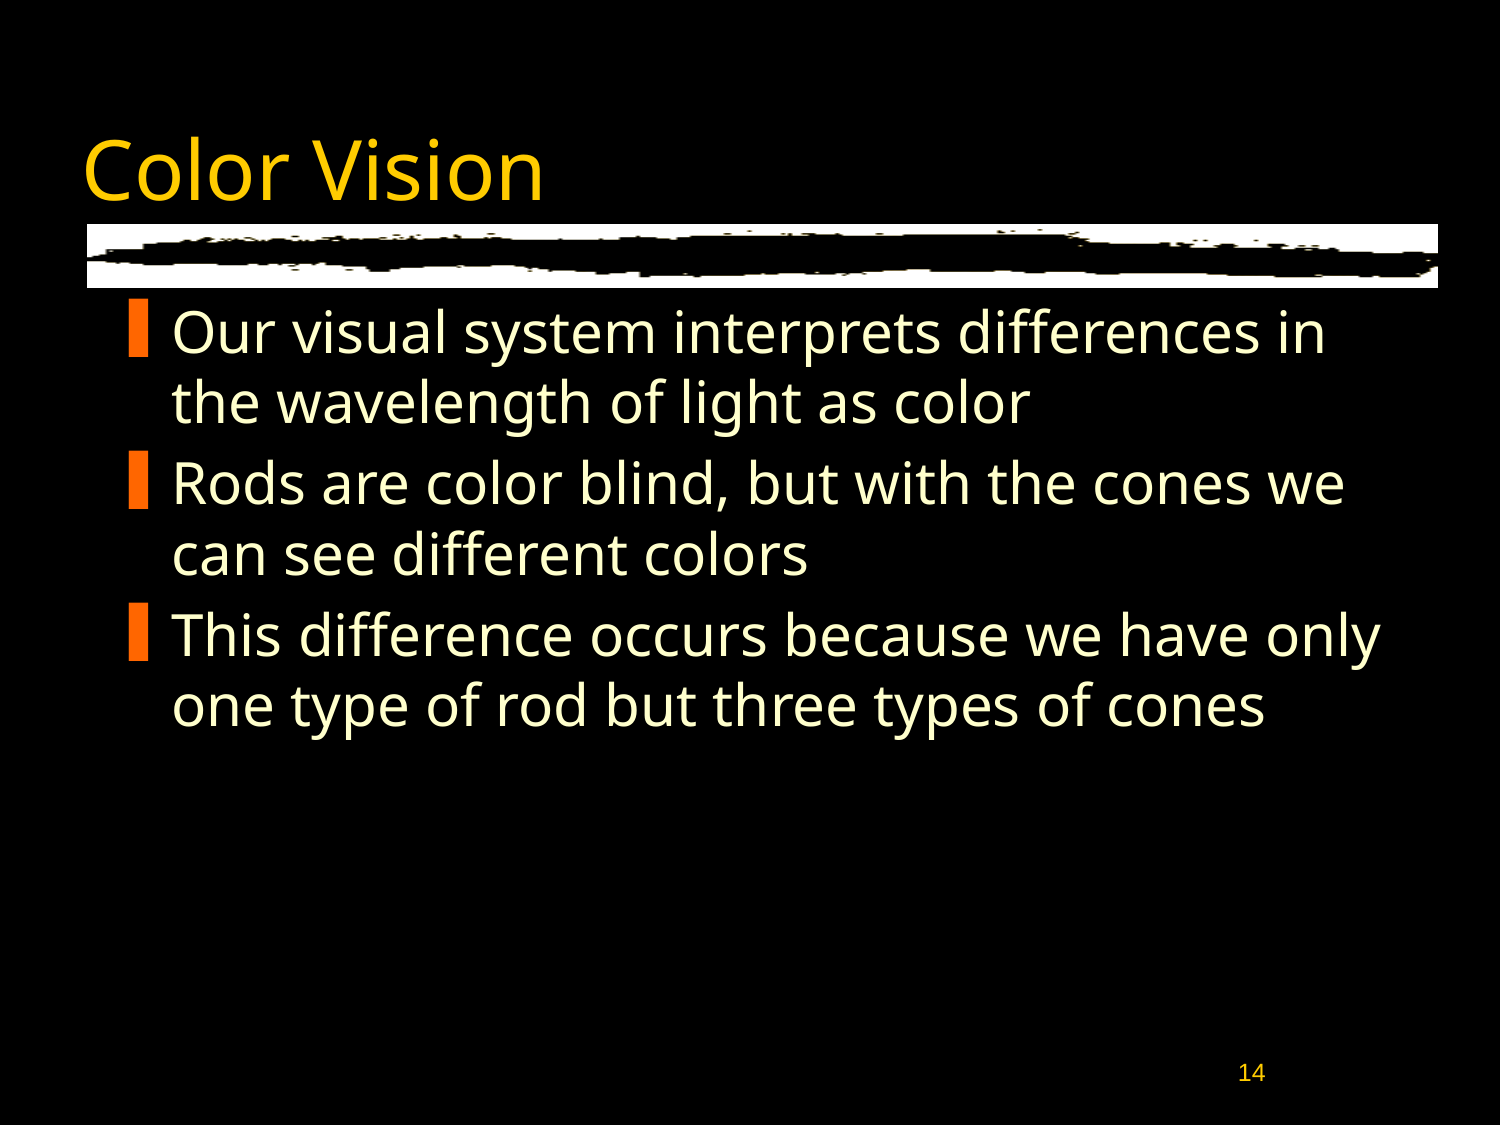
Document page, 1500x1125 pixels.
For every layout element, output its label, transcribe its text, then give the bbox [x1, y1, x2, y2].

title Color Vision [66, 37, 1342, 226]
list Our visual system interprets differences in the wavelength of light as color Rods are color blind, but with the cones we can see different colors This difference occurs because we have only one type of rod but three types of cones [99, 287, 1442, 973]
